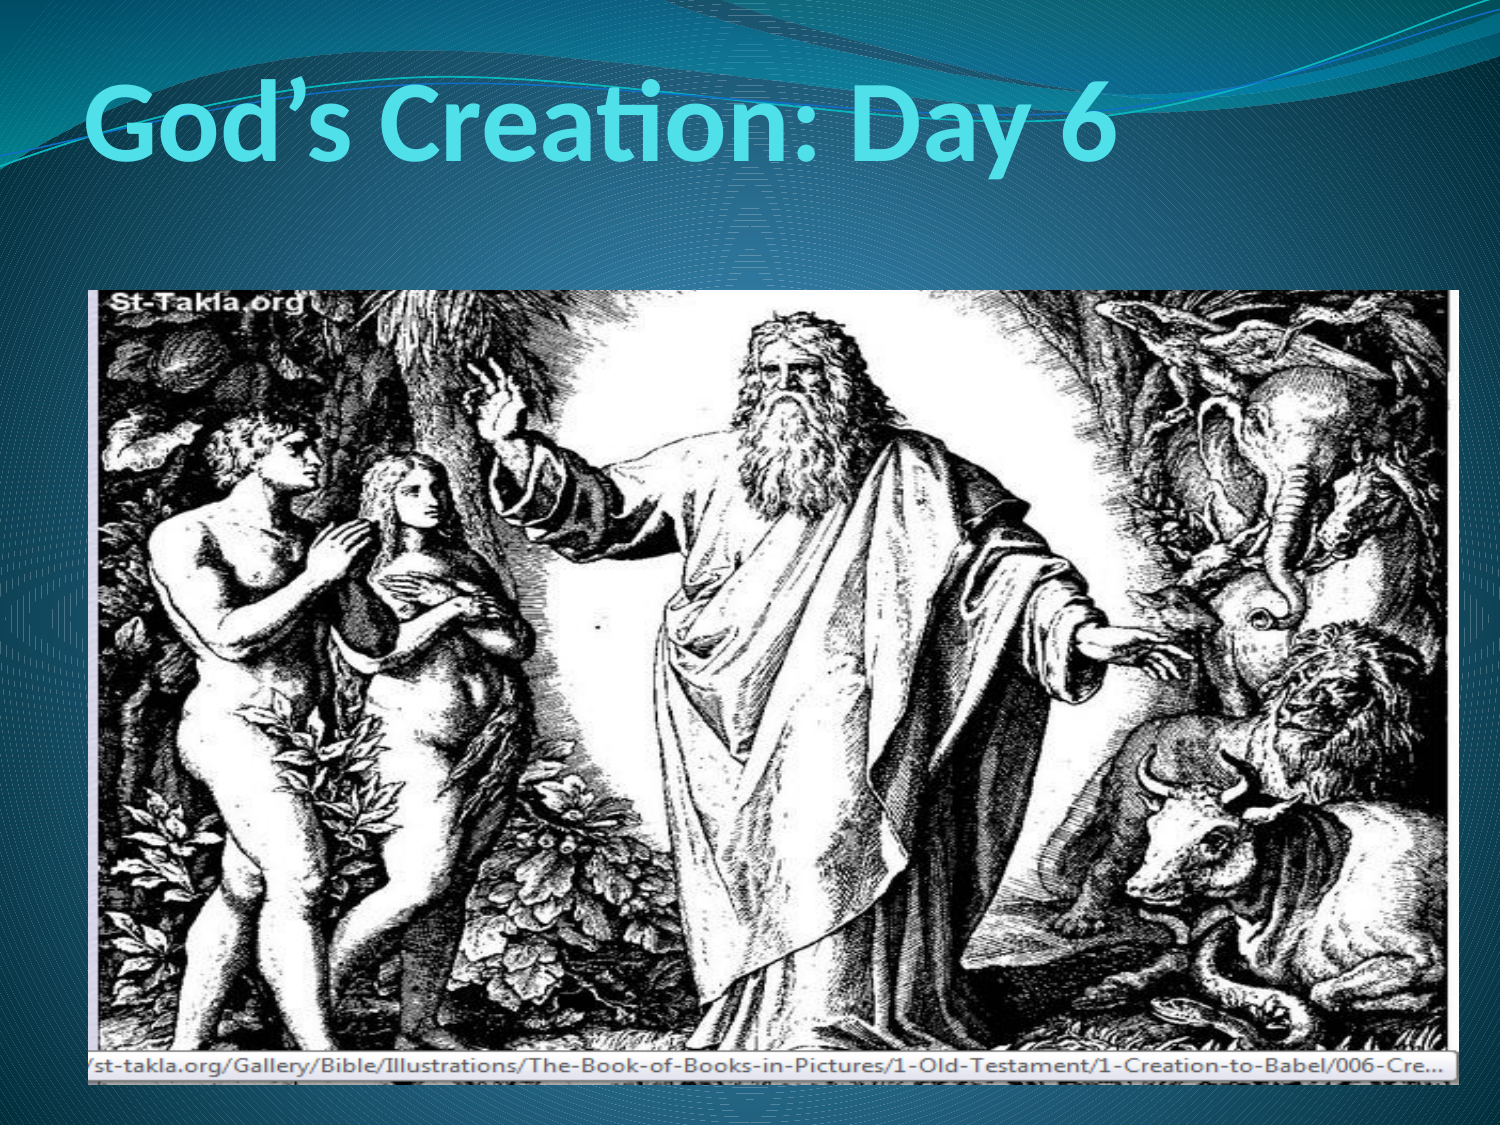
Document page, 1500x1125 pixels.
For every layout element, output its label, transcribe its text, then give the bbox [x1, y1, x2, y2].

title God’s Creation: Day 6 [53, 30, 1459, 185]
picture [88, 290, 1459, 1085]
